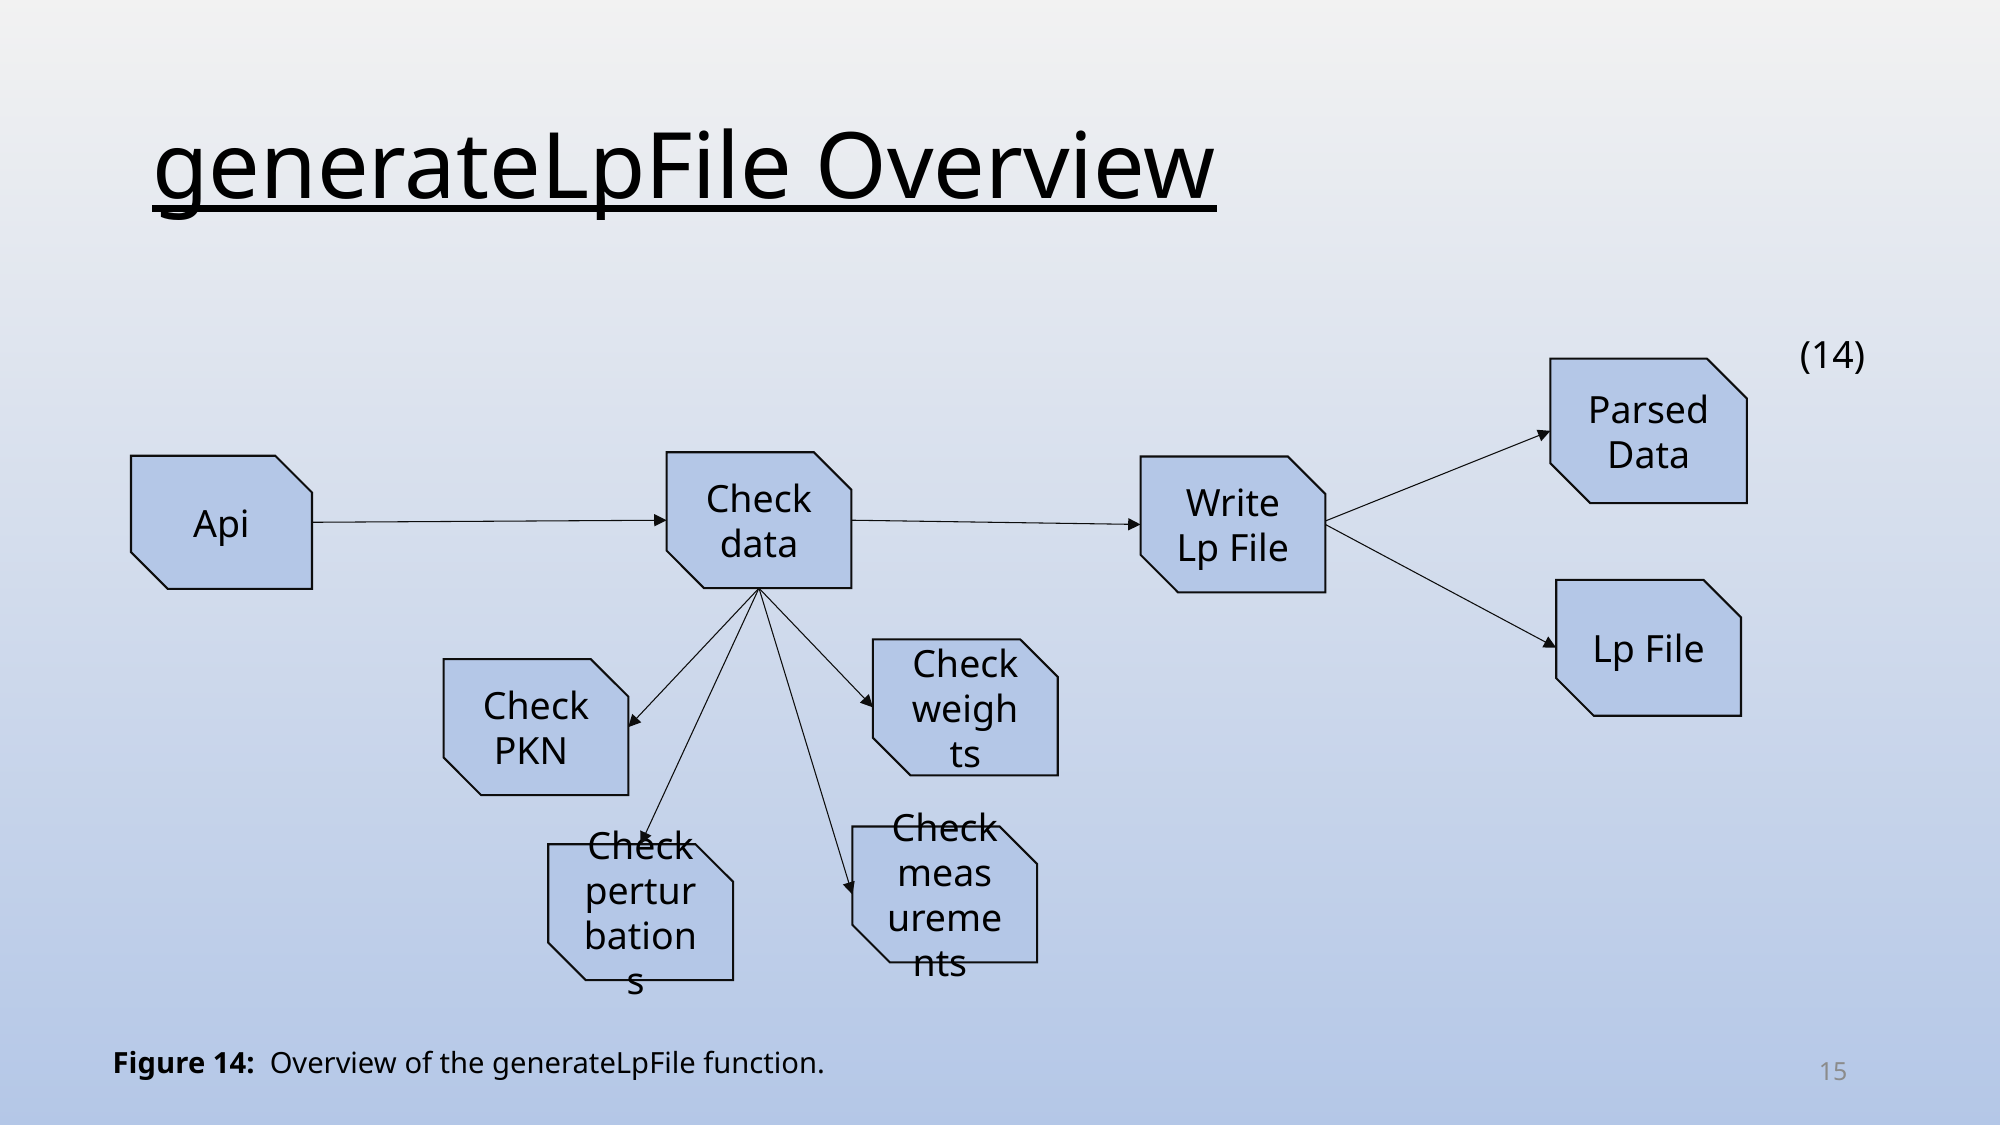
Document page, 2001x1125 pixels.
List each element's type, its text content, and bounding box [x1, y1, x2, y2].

slide_number 15 [1412, 1042, 1863, 1103]
text_box Check data [665, 451, 853, 588]
text_box (14) [1784, 323, 1883, 384]
text_box Write Lp File [1139, 455, 1327, 594]
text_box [759, 588, 873, 708]
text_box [851, 520, 1141, 525]
text_box Api [129, 454, 314, 590]
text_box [759, 708, 853, 895]
text_box Parsed Data [1549, 357, 1748, 505]
text_box Figure 14: Overview of the generateLpFile function. [97, 1036, 1038, 1087]
title generateLpFile Overview [137, 59, 1863, 278]
text_box Lp File [1555, 578, 1743, 717]
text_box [1325, 524, 1557, 648]
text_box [1325, 430, 1551, 521]
text_box Check perturbations [547, 843, 735, 982]
text_box Check measurements [851, 825, 1039, 964]
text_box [640, 588, 759, 845]
text_box Check weights [871, 638, 1059, 777]
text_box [628, 588, 640, 728]
text_box Check PKN [442, 658, 630, 797]
